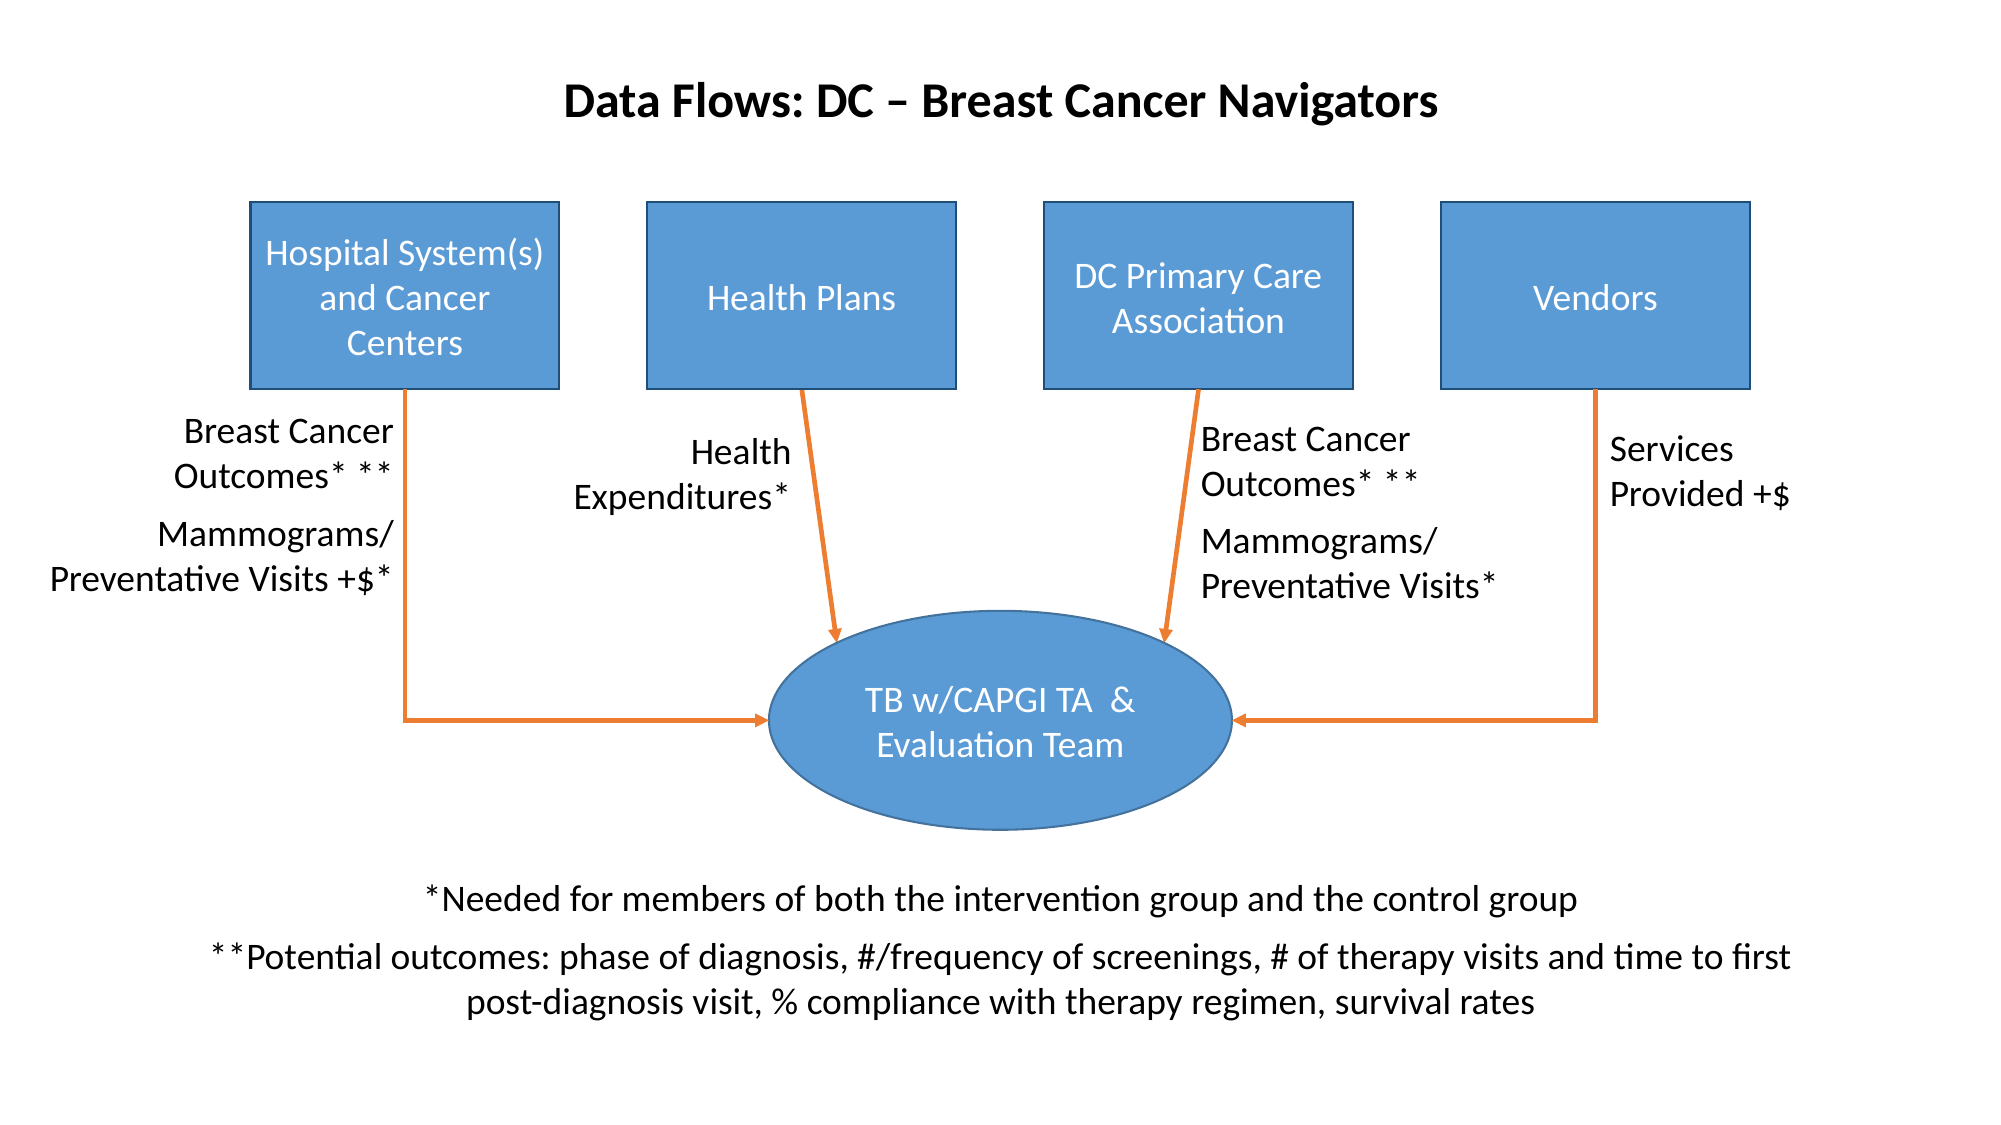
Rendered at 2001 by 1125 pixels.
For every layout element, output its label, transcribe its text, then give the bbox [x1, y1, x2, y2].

text_box Hospital System(s) and Cancer Centers [249, 201, 560, 390]
text_box Breast Cancer Outcomes* ** Mammograms/ Preventative Visits* [1199, 406, 1248, 614]
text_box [801, 389, 837, 643]
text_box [1164, 389, 1199, 643]
text_box Health Plans [646, 201, 957, 390]
text_box *Needed for members of both the intervention group and the control group **Potential outcomes: phase of diagnosis, #/frequency of screenings, # of therapy visits and time to first post-diagnosis visit, % compliance with therapy regimen, survival rates [171, 867, 1832, 1030]
text_box Health Expenditures* [753, 419, 801, 525]
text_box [421, 372, 753, 737]
text_box Breast Cancer Outcomes* ** Mammograms/ Preventative Visits +$* [7, 398, 403, 607]
text_box Services Provided +$ [1594, 416, 1833, 522]
text_box Data Flows: DC – Breast Cancer Navigators [467, 59, 1536, 135]
text_box Breast Cancer Outcomes* ** Mammograms/ Preventative Visits* [1580, 406, 1588, 614]
text_box Vendors [1440, 201, 1751, 390]
text_box DC Primary Care Association [1043, 201, 1354, 390]
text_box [1248, 373, 1580, 737]
text_box TB w/CAPGI TA & Evaluation Team [767, 609, 1233, 831]
